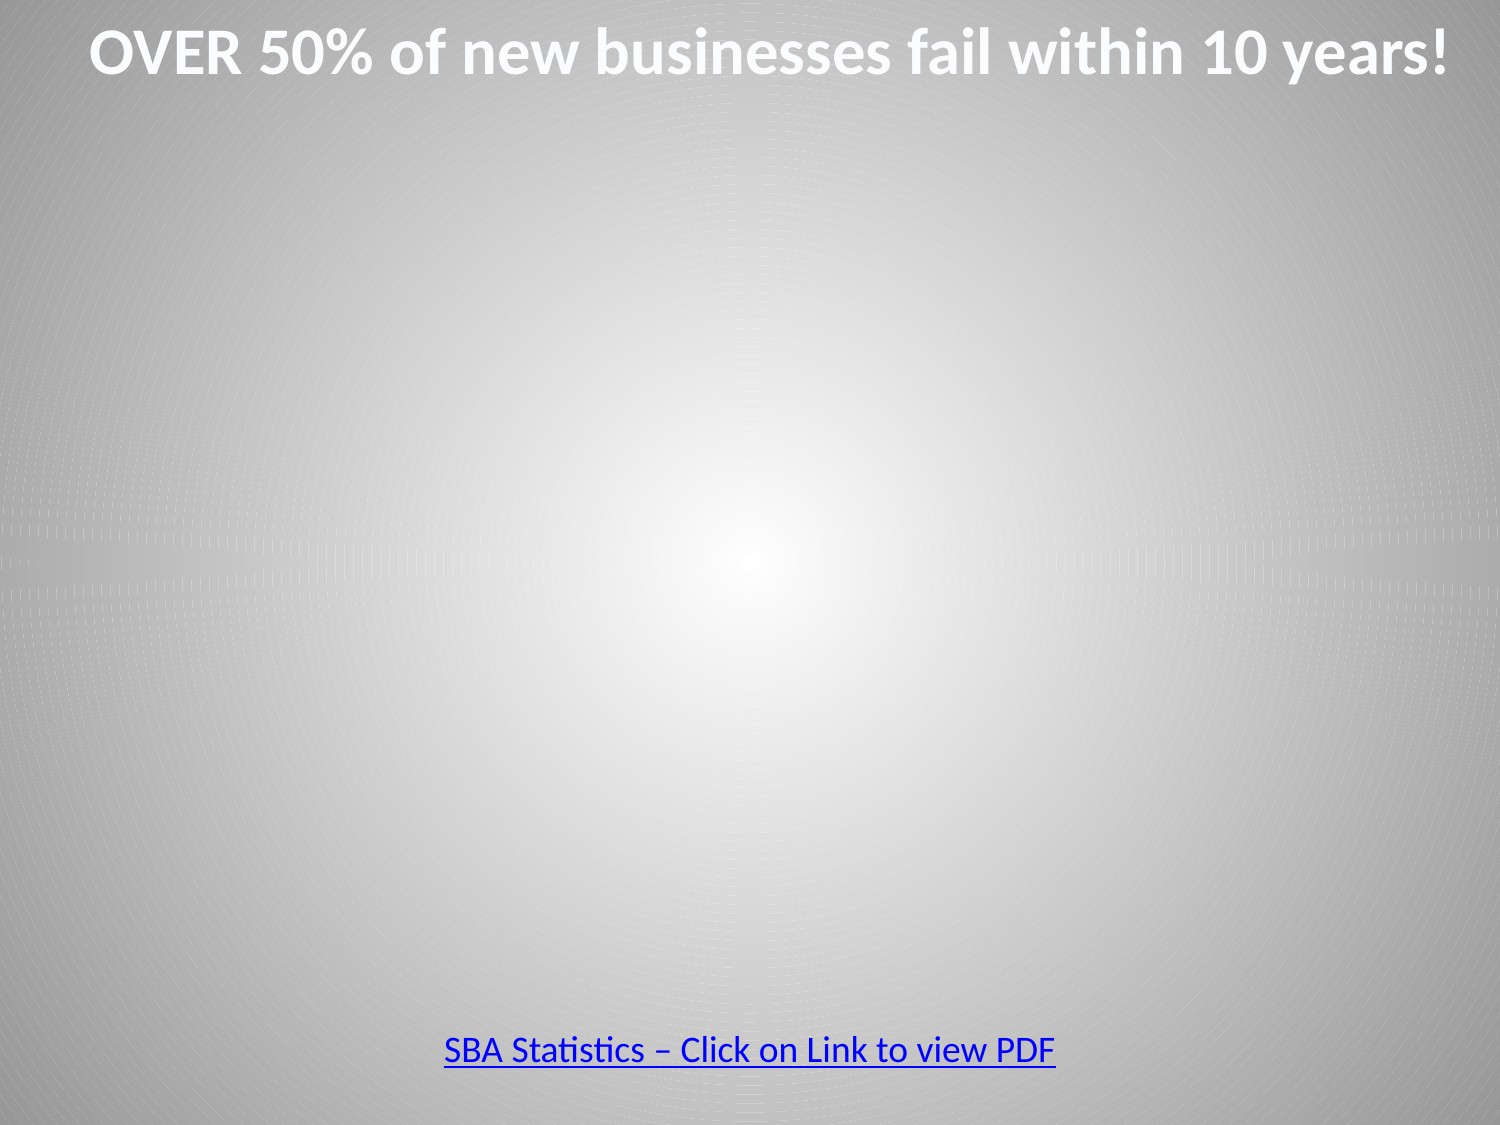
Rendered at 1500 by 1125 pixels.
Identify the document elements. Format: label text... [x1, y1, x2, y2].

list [74, 96, 1426, 1085]
text_box OVER 50% of new businesses fail within 10 years! [75, 0, 1500, 96]
